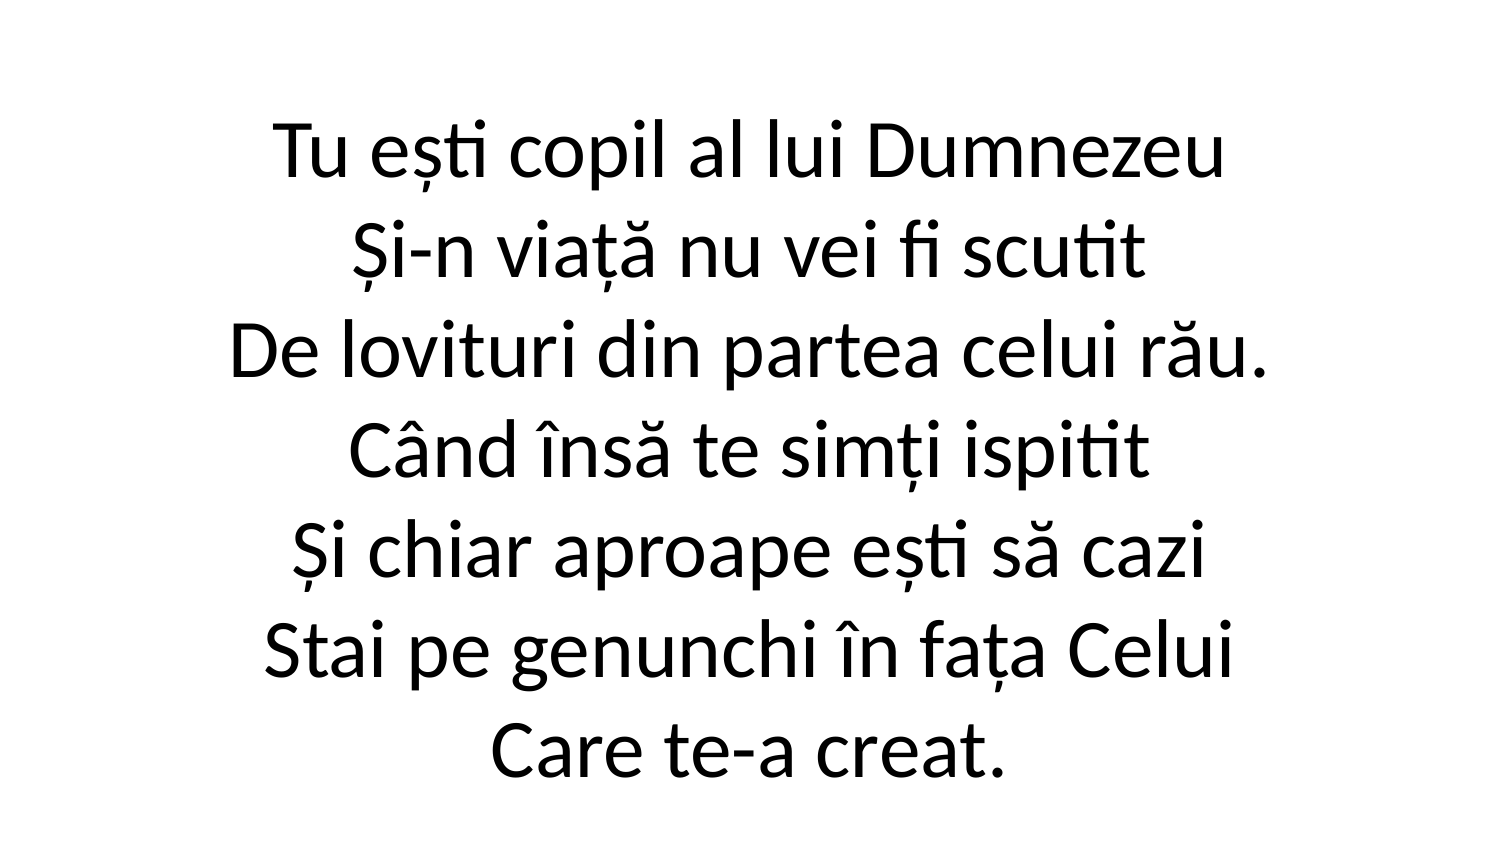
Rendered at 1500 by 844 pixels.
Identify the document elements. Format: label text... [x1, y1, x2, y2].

text_box Tu ești copil al lui Dumnezeu Și-n viață nu vei fi scutit De lovituri din partea celui rău. Când însă te simți ispitit Și chiar aproape ești să cazi Stai pe genunchi în fața Celui Care te-a creat. [213, 42, 1287, 802]
